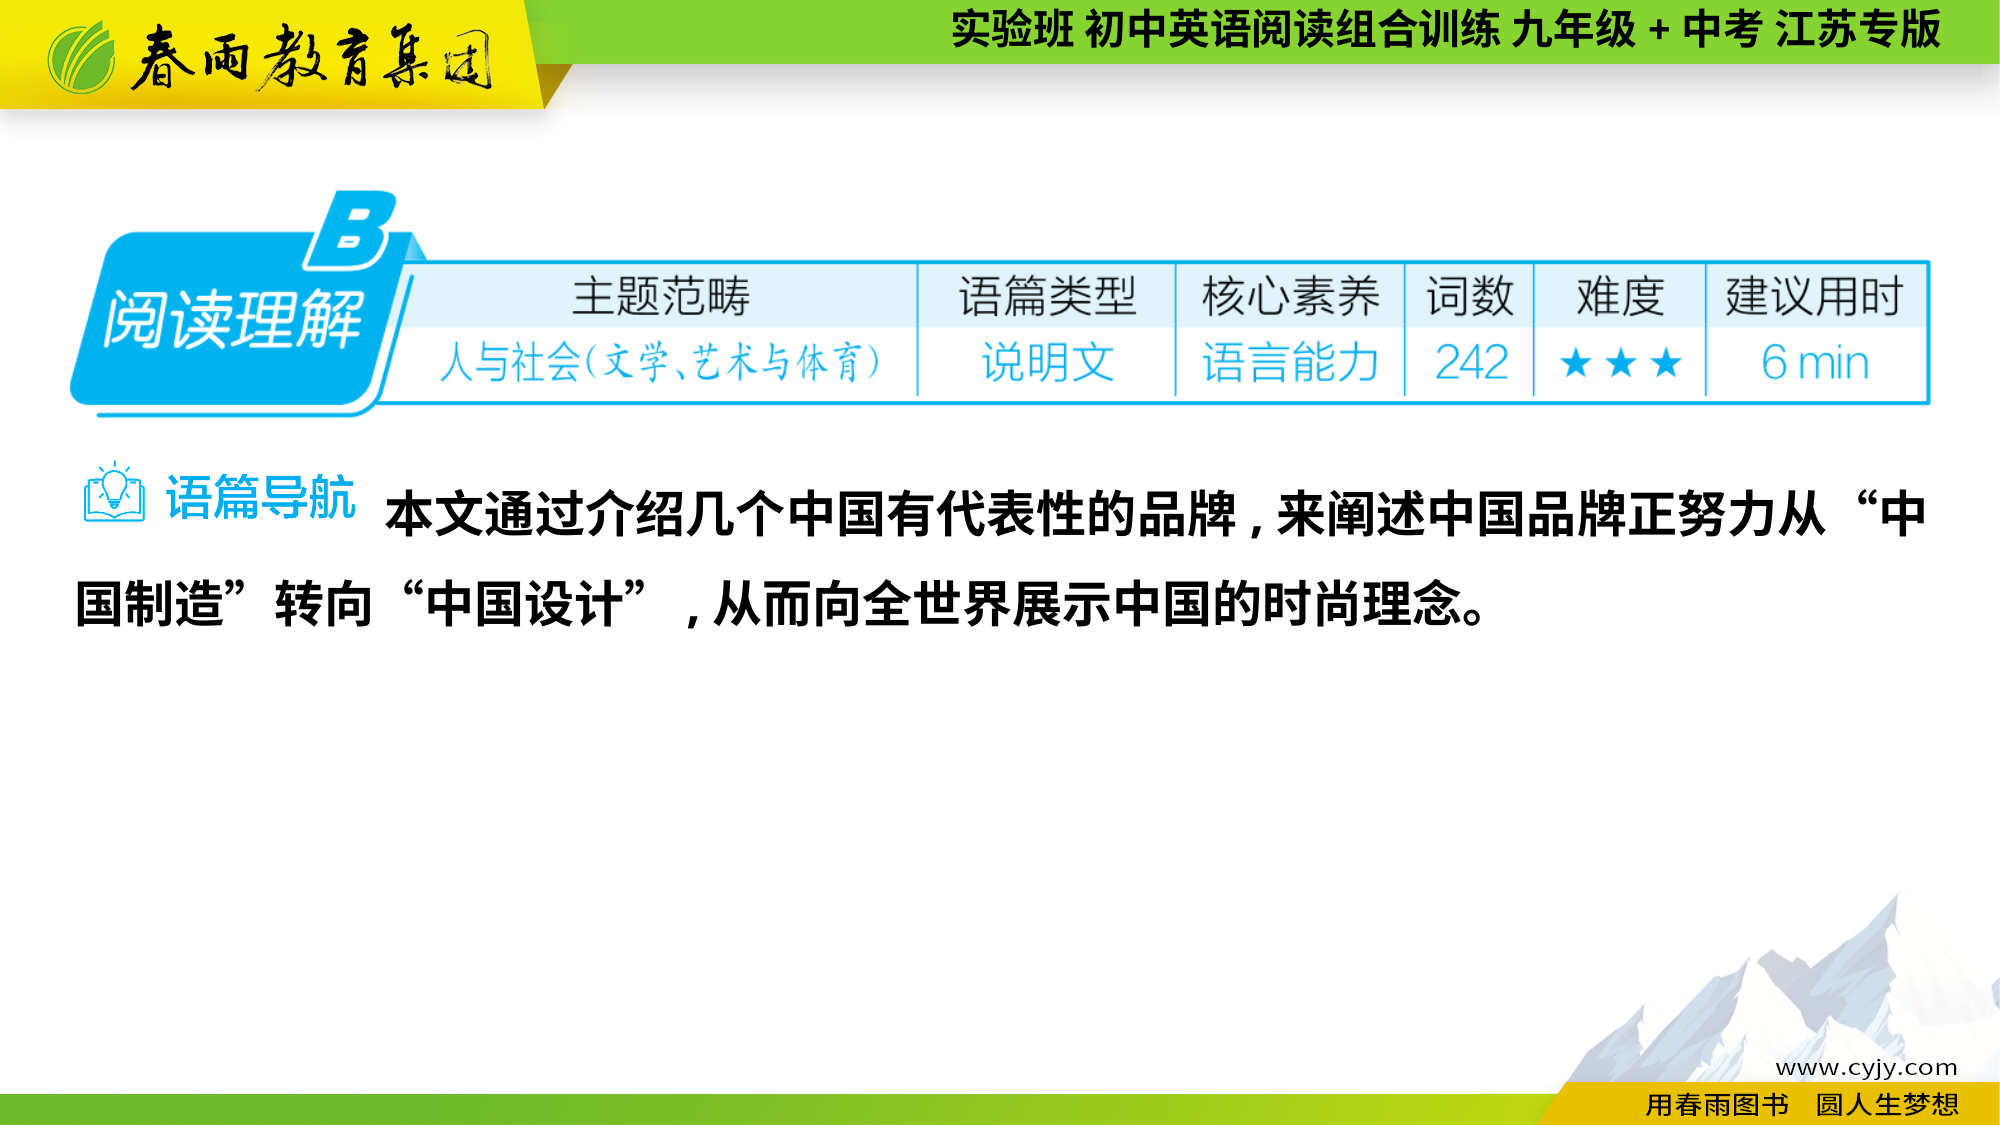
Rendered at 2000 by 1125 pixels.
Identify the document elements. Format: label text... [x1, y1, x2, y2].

picture [0, 0, 2000, 1125]
list 本文通过介绍几个中国有代表性的品牌,来阐述中国品牌正努力从“中国制造”转向“中国设计”,从而向全世界展示中国的时尚理念。 [59, 444, 1944, 631]
